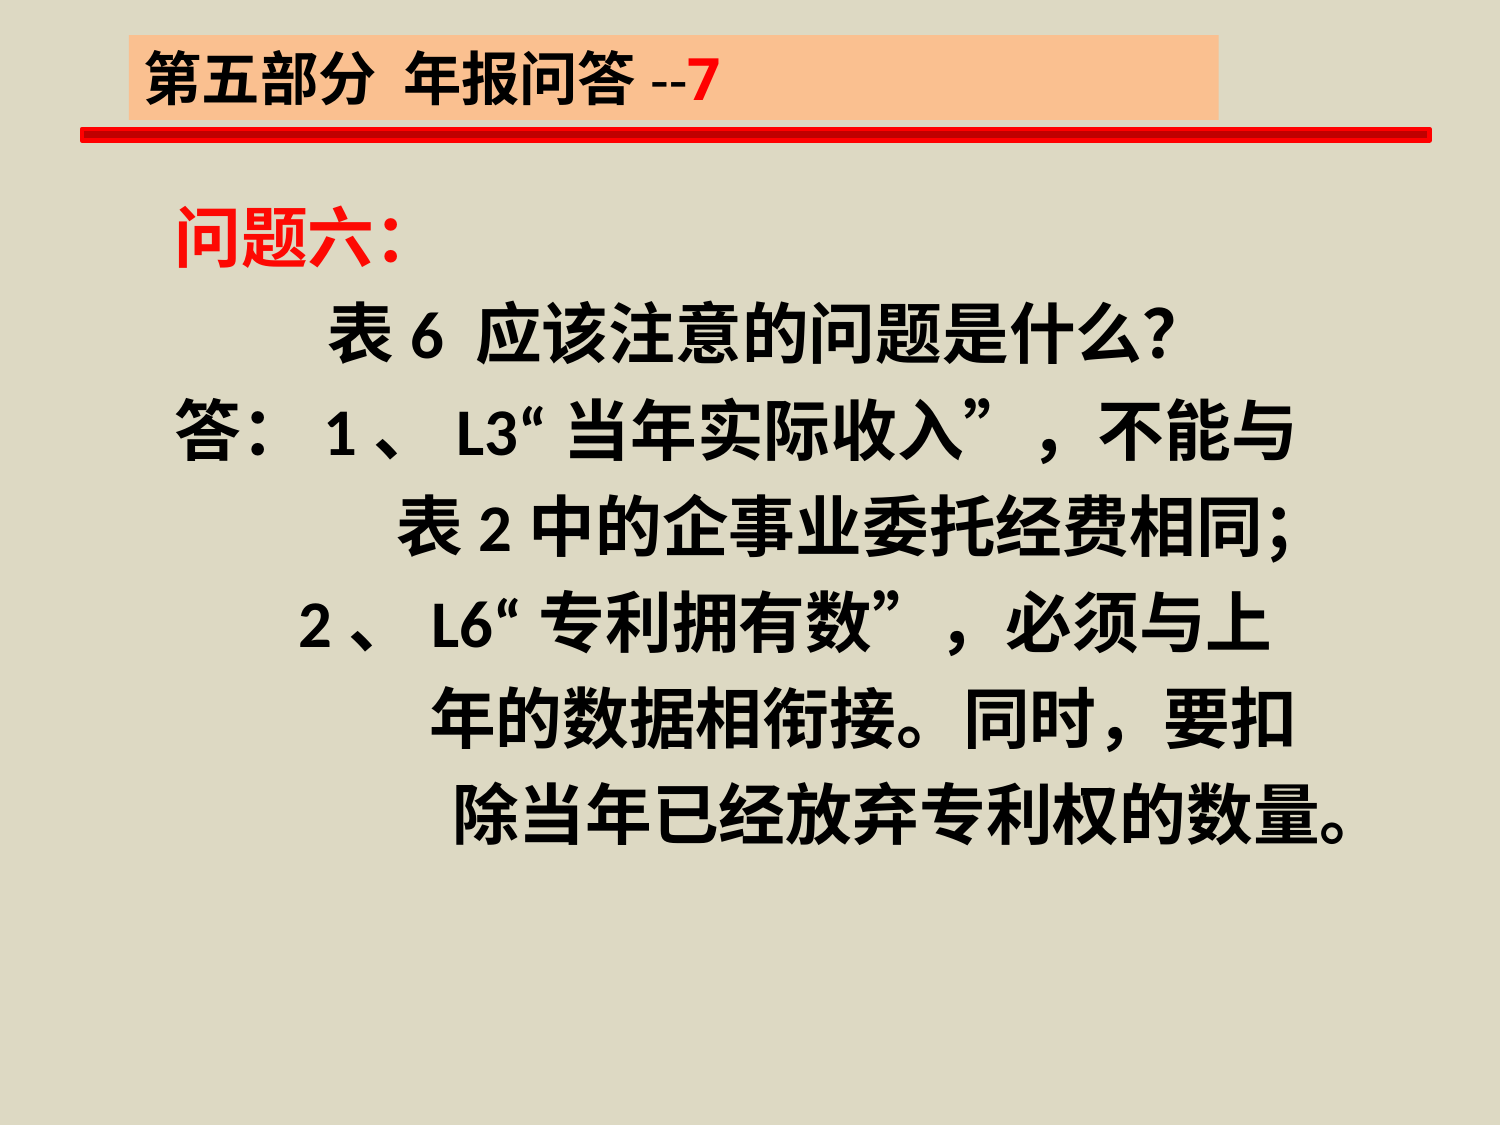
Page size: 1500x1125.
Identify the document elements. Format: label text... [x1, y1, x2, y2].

text_box [117, 292, 1383, 1032]
text_box [80, 127, 1432, 143]
text_box 全国普通高等学校科技统计年报培训教材 [187, 58, 1251, 142]
text_box 第五部分 年报问答--7 [128, 35, 1219, 120]
text_box 问题六： 表6 应该注意的问题是什么？ 答：1、L3“当年实际收入”，不能与 表2中的企事业委托经费相同； 2、L6“专利拥有数”，必须与上 年的数据相衔接。同时，要扣 除当年已经放弃专利权的数量。 [159, 172, 1353, 950]
